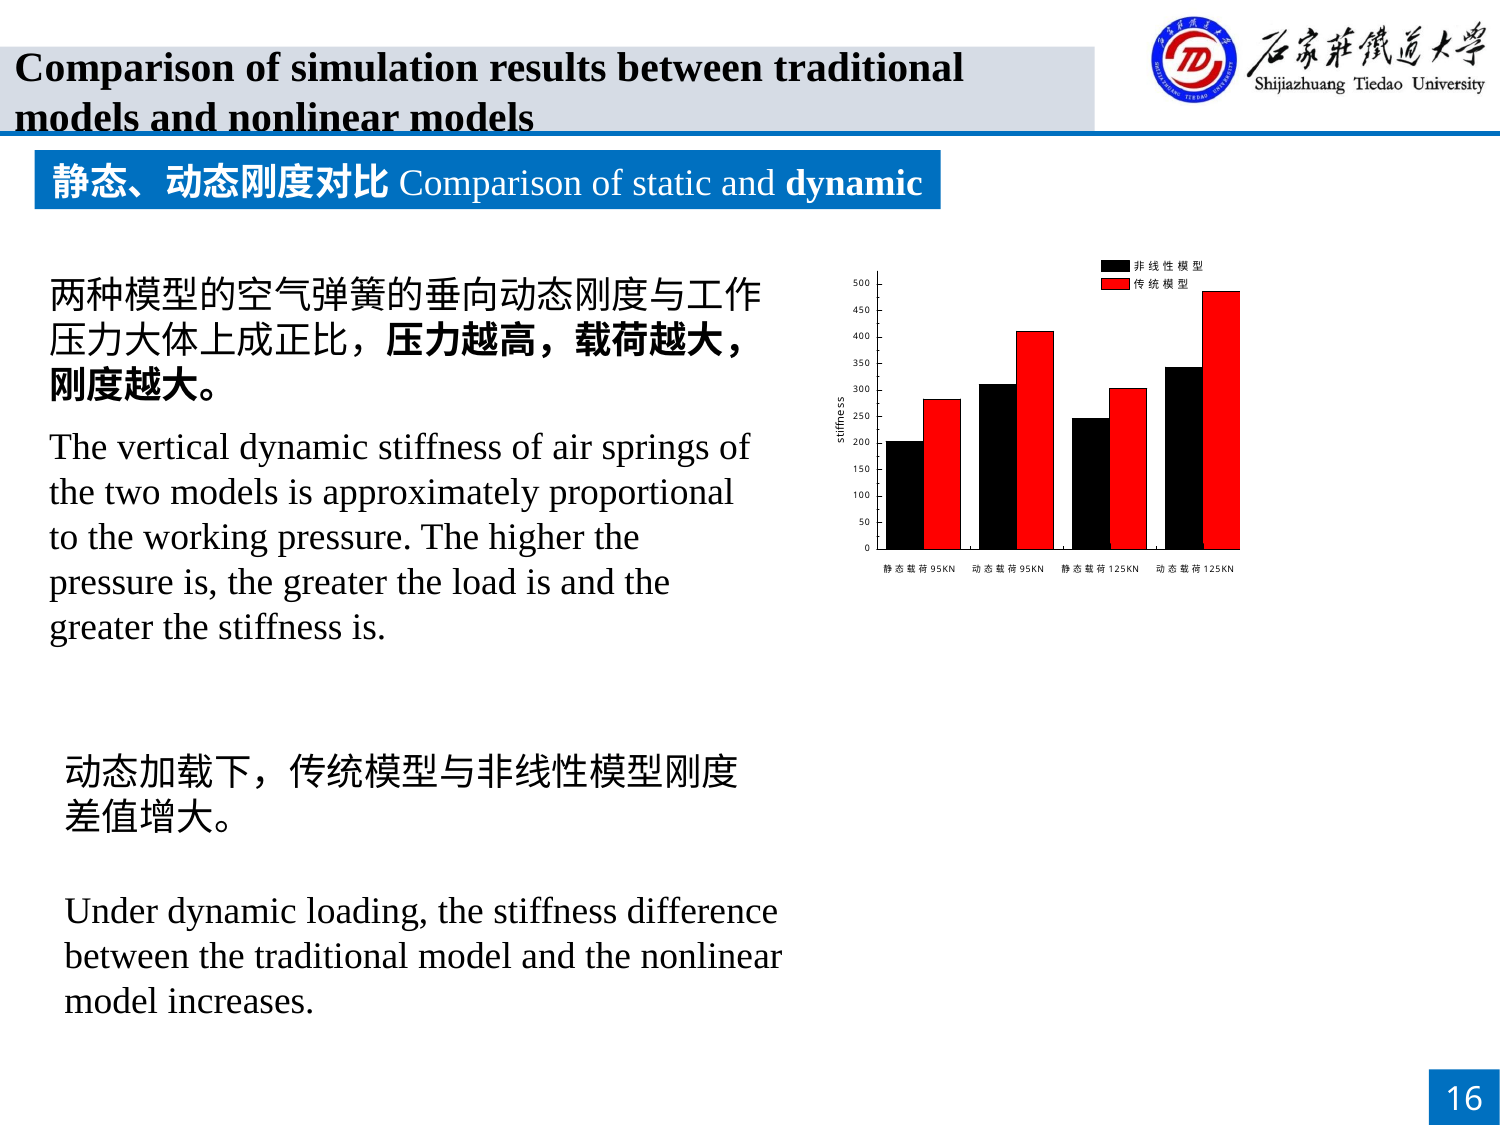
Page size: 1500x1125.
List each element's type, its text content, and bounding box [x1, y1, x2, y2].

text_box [1411, 1069, 1500, 1125]
text_box 两种模型的空气弹簧的垂向动态刚度与工作压力大体上成正比，压力越高，载荷越大，刚度越大。 [34, 263, 781, 413]
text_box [781, 225, 1447, 710]
text_box The vertical dynamic stiffness of air springs of the two models is approximately proportional to the working pressure. The higher the pressure is, the greater the load is and the greater the stiffness is. [34, 414, 781, 655]
picture [1138, 0, 1500, 106]
text_box Under dynamic loading, the stiffness difference between the traditional model and the nonlinear model increases. [49, 878, 800, 1028]
text_box 动态加载下，传统模型与非线性模型刚度差值增大。 [49, 740, 770, 846]
text_box Comparison of simulation results between traditional models and nonlinear models [0, 46, 1095, 79]
text_box 静态、动态刚度对比Comparison of static and dynamic stiffness [34, 150, 941, 210]
text_box Comparison of simulation results between traditional models and nonlinear models [0, 80, 1095, 131]
